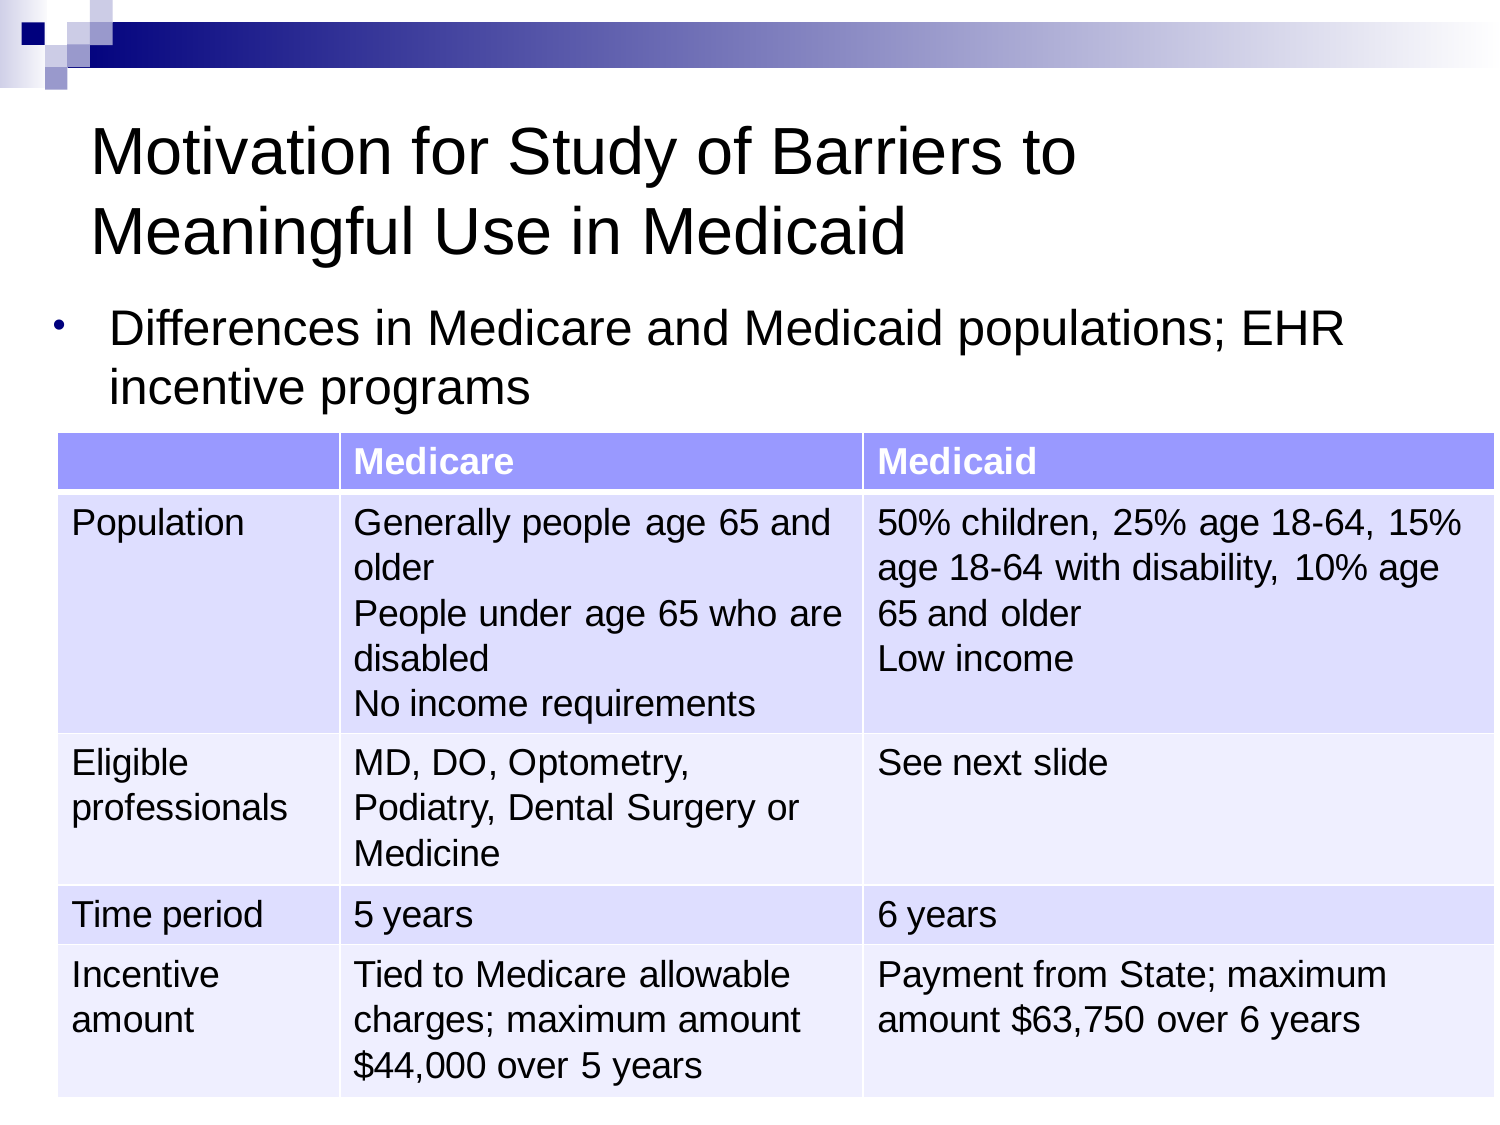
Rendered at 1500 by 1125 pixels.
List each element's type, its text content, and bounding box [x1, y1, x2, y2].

picture [37, 412, 1500, 1115]
list Differences in Medicare and Medicaid populations; EHR incentive programs [37, 287, 1500, 411]
title Motivation for Study of Barriers to Meaningful Use in Medicaid [75, 75, 1425, 287]
